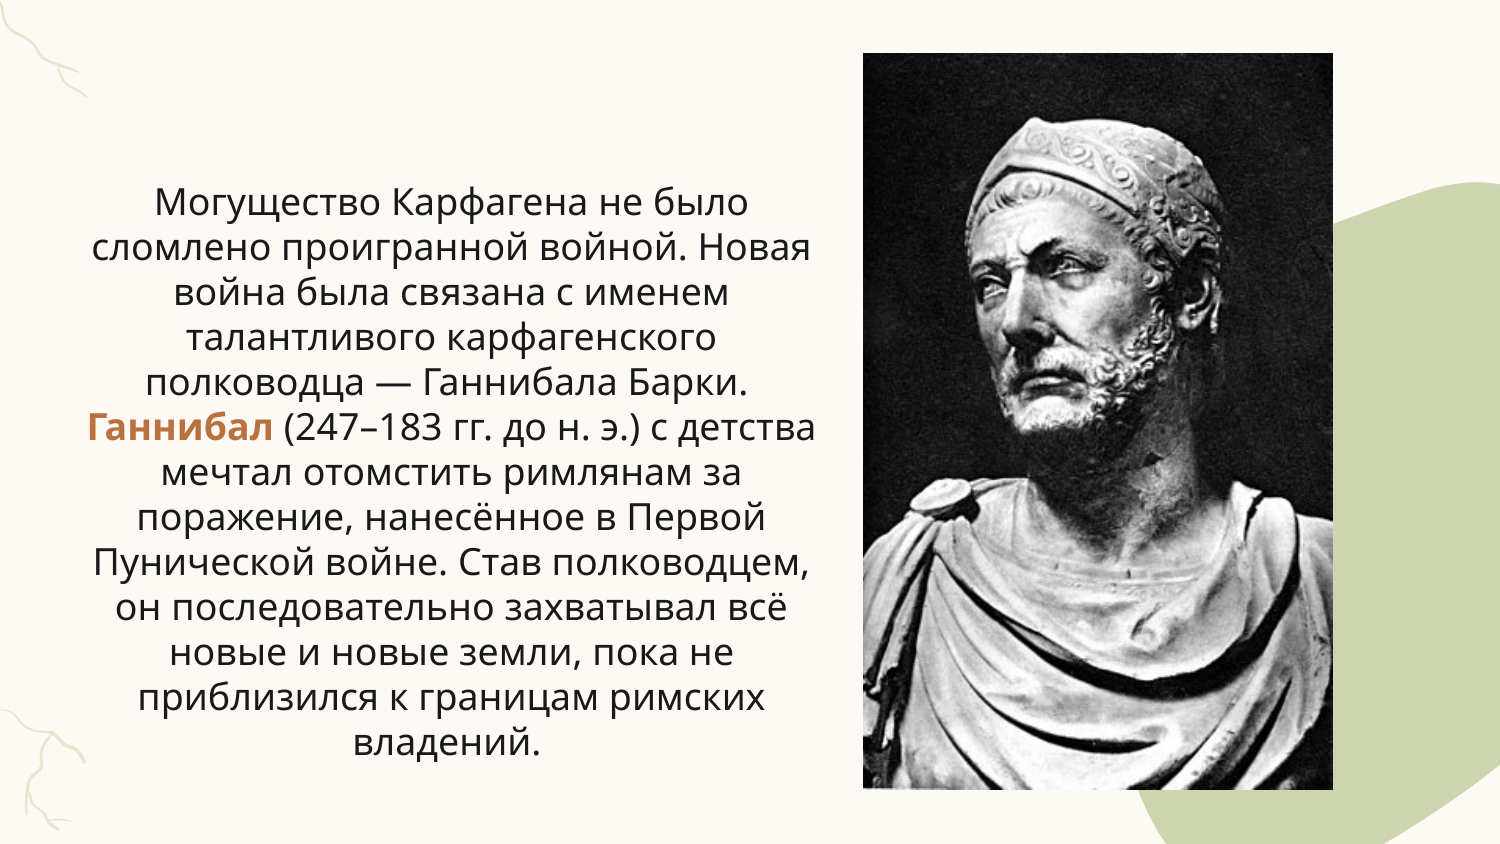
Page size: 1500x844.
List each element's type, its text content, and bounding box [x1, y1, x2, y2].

title Могущество Карфагена не было сломлено проигранной войной. Новая война была связана с именем талантливого карфагенского полководца — Ганнибала Барки. Ганнибал (247–183 гг. до н. э.) с детства мечтал отомстить римлянам за поражение, нанесённое в Первой Пунической войне. Став полководцем, он последовательно захватывал всё новые и новые земли, пока не приблизился к границам римских владений. [62, 163, 841, 258]
picture [863, 53, 1333, 791]
